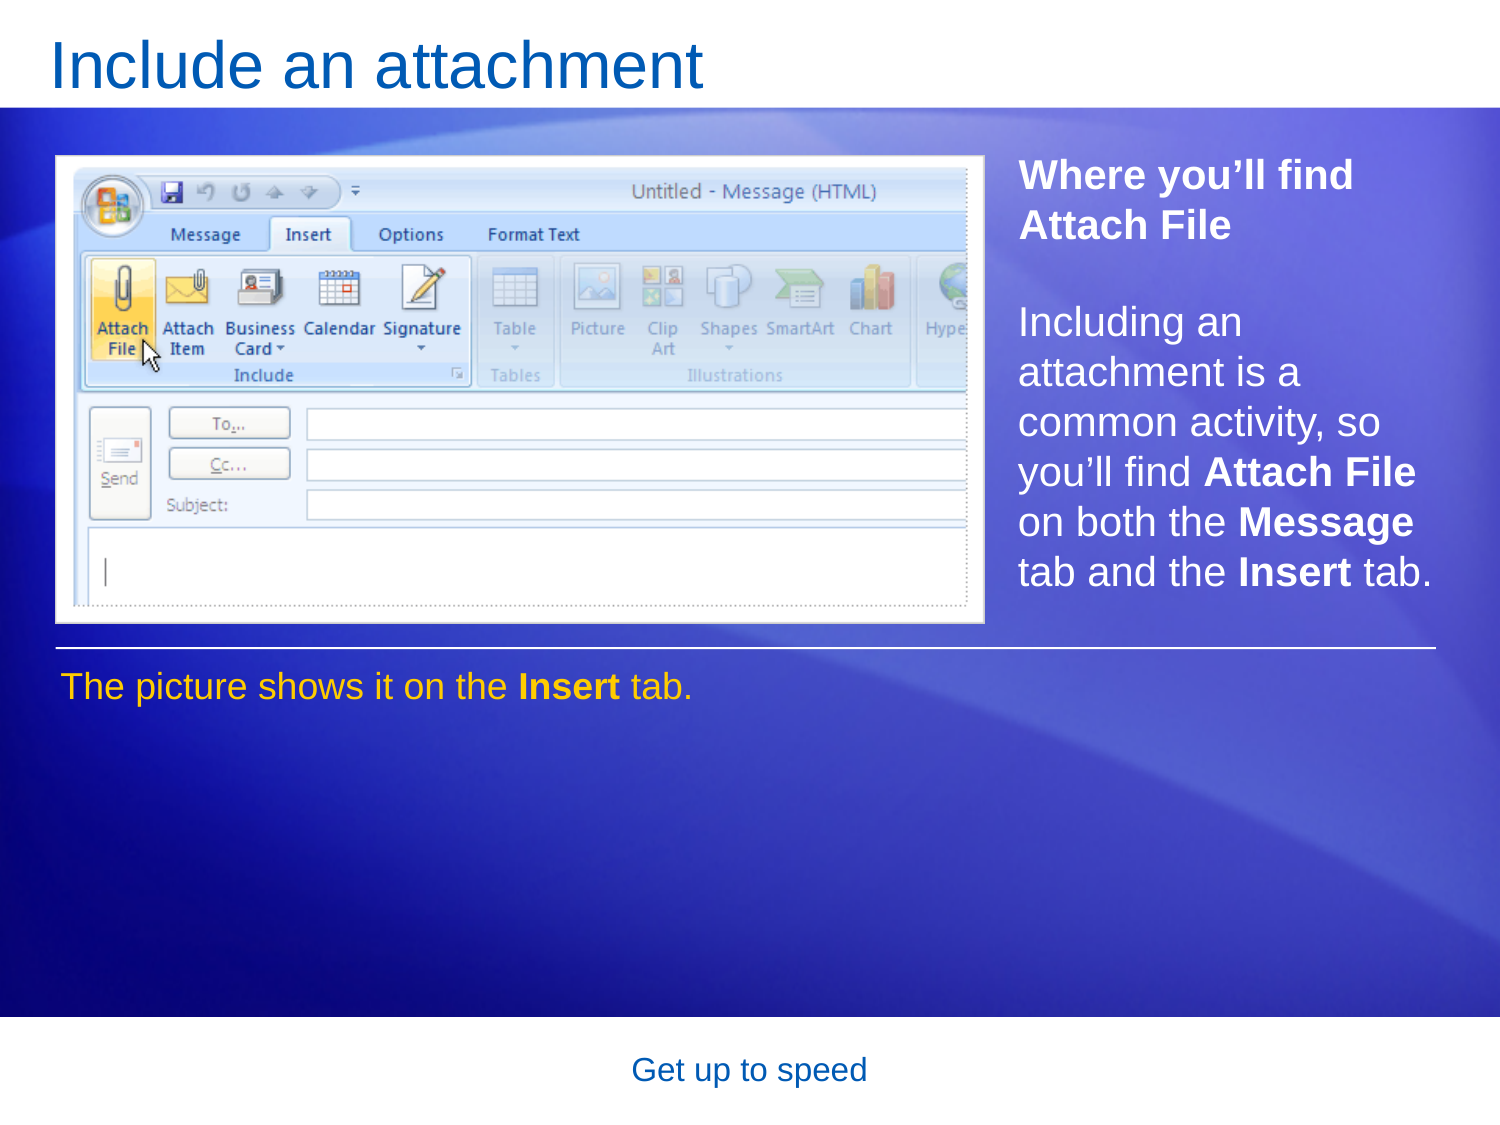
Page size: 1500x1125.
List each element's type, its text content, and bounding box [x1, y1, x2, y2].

text_box The picture shows it on the Insert tab. [45, 655, 1018, 915]
text_box Including an attachment is a common activity, so you’ll find Attach File on both the Message tab and the Insert tab. [1003, 286, 1454, 763]
footer Get up to speed [445, 1016, 1055, 1096]
title Include an attachment [34, 11, 1352, 114]
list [55, 155, 985, 624]
picture [0, 108, 1500, 1017]
text_box Where you’ll find Attach File [1003, 140, 1454, 267]
